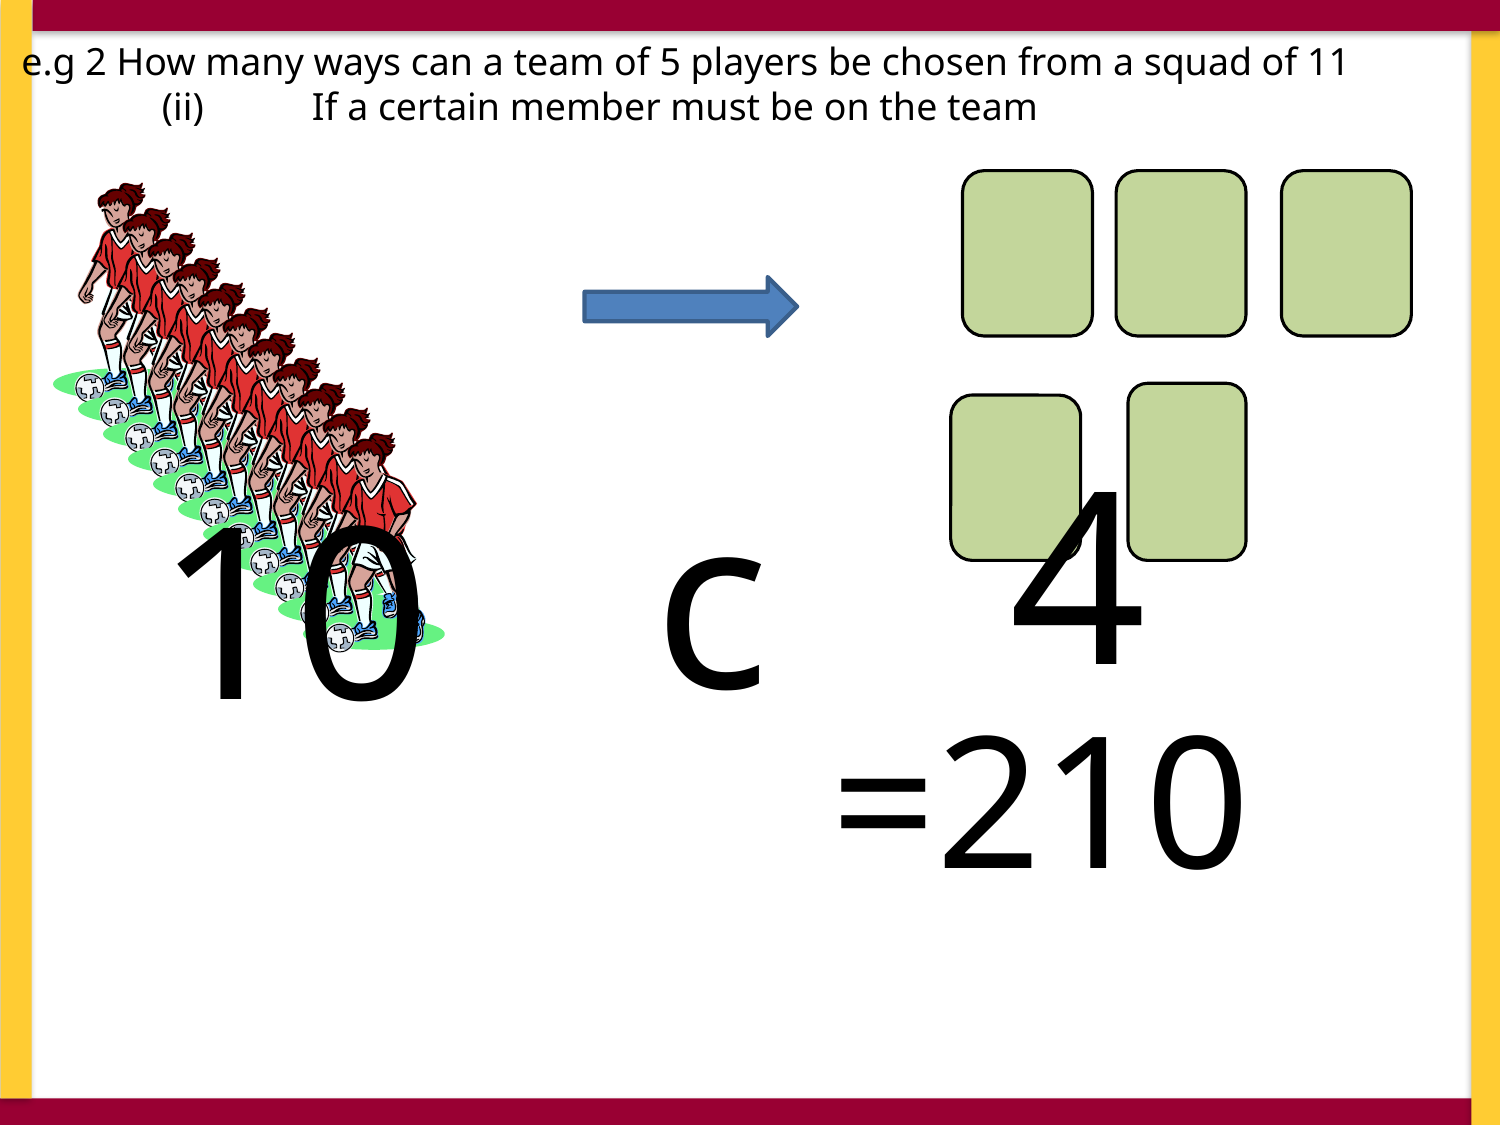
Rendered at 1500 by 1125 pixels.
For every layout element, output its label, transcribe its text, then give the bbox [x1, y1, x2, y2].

text_box [1113, 181, 1249, 339]
text_box e.g 2 How many ways can a team of 5 players be chosen from a squad of 11 (ii) If a certain member must be on the team [0, 30, 1367, 181]
text_box 10 [142, 488, 446, 756]
picture [52, 182, 445, 654]
text_box [582, 275, 800, 338]
text_box [948, 392, 1083, 563]
text_box =210 [816, 677, 1266, 913]
text_box [960, 181, 1095, 339]
text_box c [639, 441, 785, 744]
text_box [1125, 381, 1249, 563]
text_box 4 [994, 417, 1162, 720]
text_box [1279, 168, 1414, 339]
